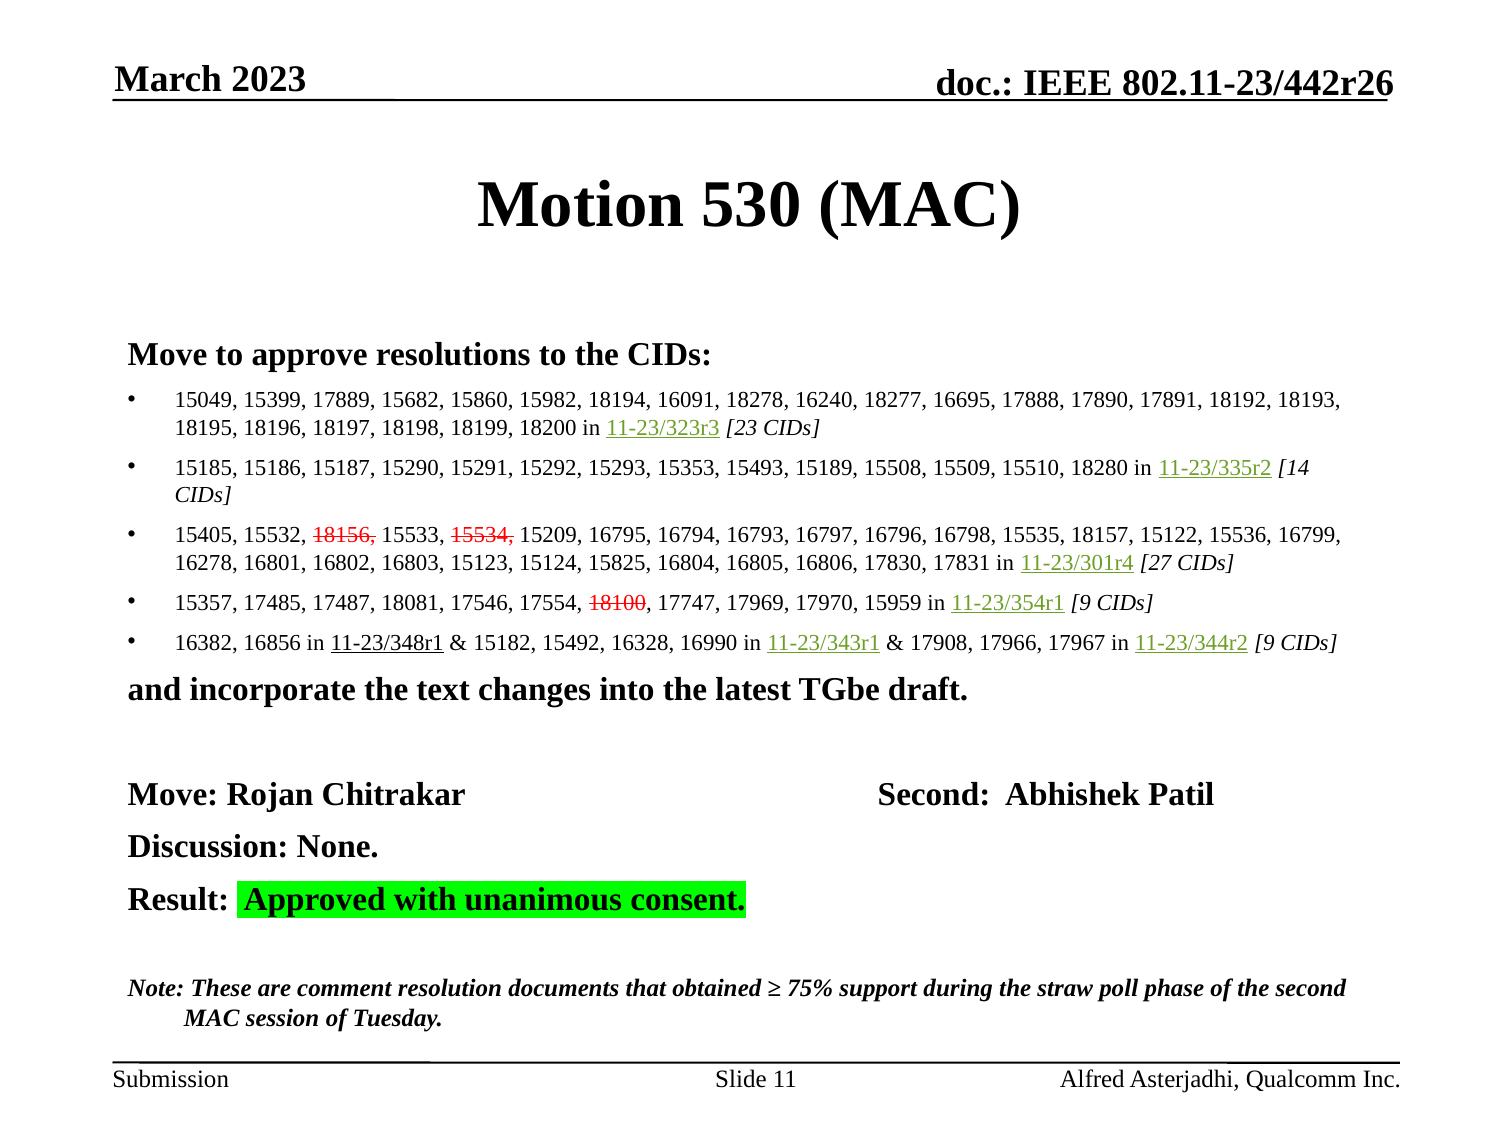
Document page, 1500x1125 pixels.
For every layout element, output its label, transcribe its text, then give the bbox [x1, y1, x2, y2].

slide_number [114, 54, 423, 100]
slide_number Slide 11 [712, 1061, 800, 1123]
footer Alfred Asterjadhi, Qualcomm Inc. [878, 1061, 1402, 1093]
list Move to approve resolutions to the CIDs: 15049, 15399, 17889, 15682, 15860, 15982, 18194, 16091, 18278, 16240, 18277, 16695, 17888, 17890, 17891, 18192, 18193, 18195, 18196, 18197, 18198, 18199, 18200 in 11-23/323r3 [23 CIDs] 15185, 15186, 15187, 15290, 15291, 15292, 15293, 15353, 15493, 15189, 15508, 15509, 15510, 18280 in 11-23/335r2 [14 CIDs] 15405, 15532, 18156, 15533, 15534, 15209, 16795, 16794, 16793, 16797, 16796, 16798, 15535, 18157, 15122, 15536, 16799, 16278, 16801, 16802, 16803, 15123, 15124, 15825, 16804, 16805, 16806, 17830, 17831 in 11-23/301r4 [27 CIDs] 15357, 17485, 17487, 18081, 17546, 17554, 18100, 17747, 17969, 17970, 15959 in 11-23/354r1 [9 CIDs] 16382, 16856 in 11-23/348r1 & 15182, 15492, 16328, 16990 in 11-23/343r1 & 17908, 17966, 17967 in 11-23/344r2 [9 CIDs] and incorporate the text changes into the latest TGbe draft. Move: Rojan Chitrakar Second: Abhishek Patil Discussion: None. Result: Approved with unanimous consent. Note: These are comment resolution documents that obtained ≥ 75% support during the straw poll phase of the second MAC session of Tuesday. [112, 324, 1388, 1063]
title Motion 530 (MAC) [112, 112, 1388, 288]
